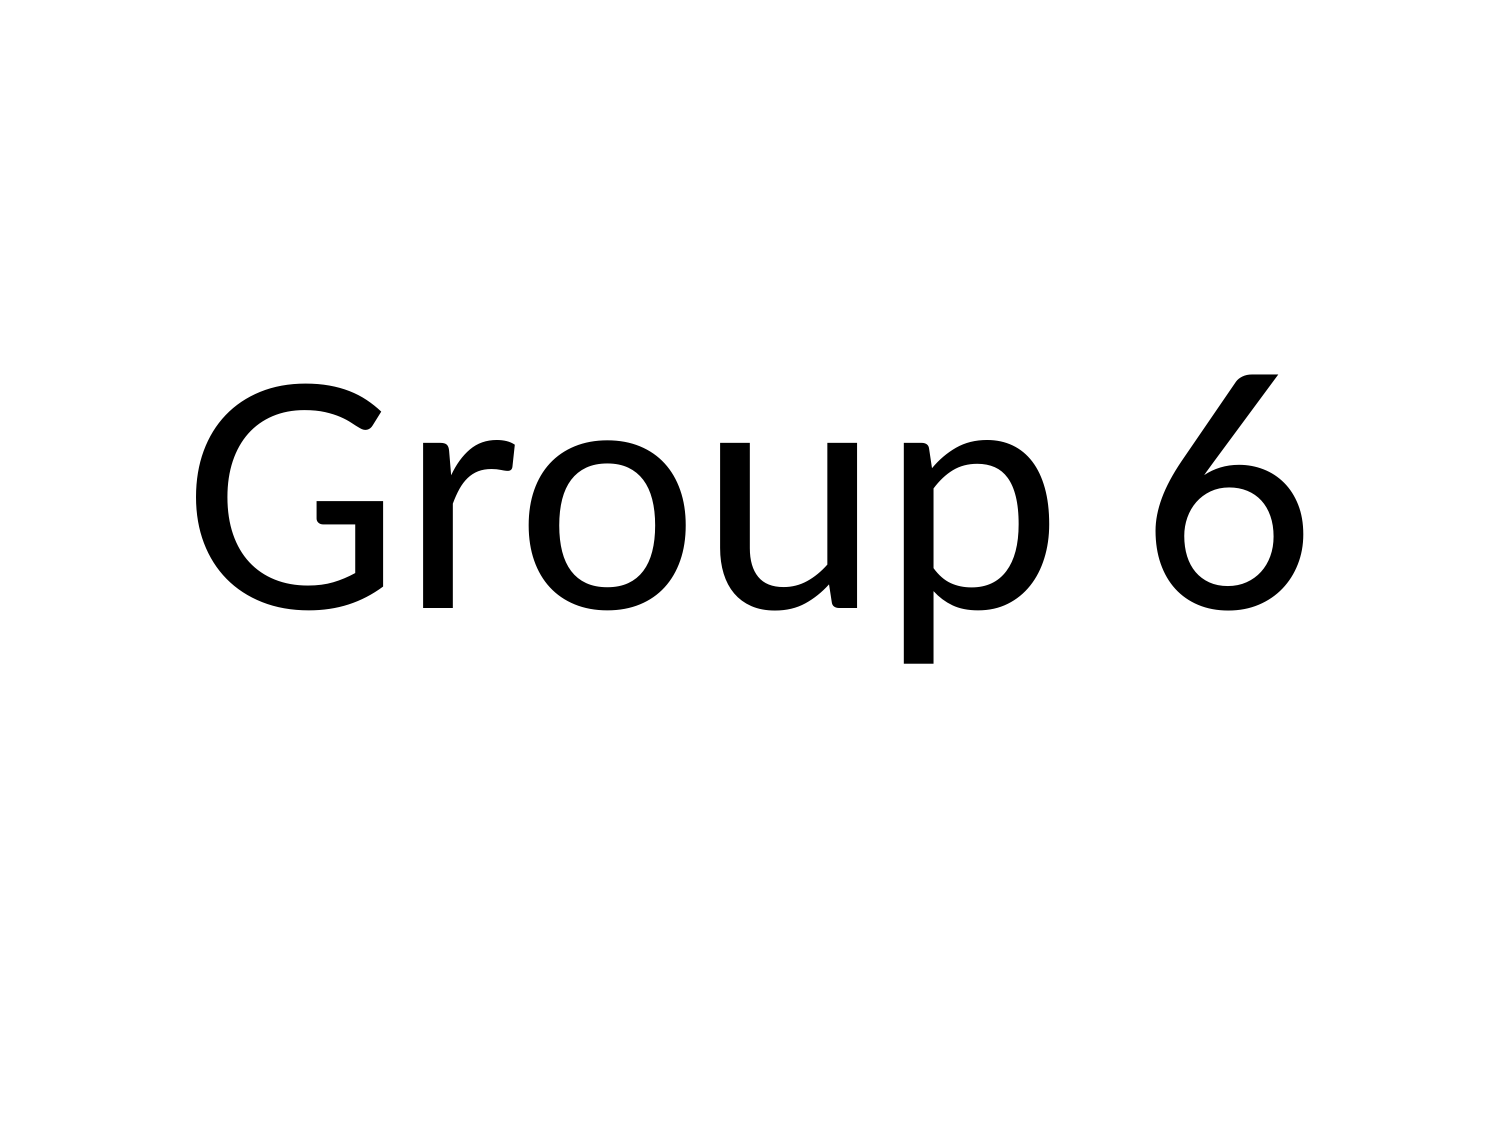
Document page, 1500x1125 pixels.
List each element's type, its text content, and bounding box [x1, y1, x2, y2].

title Group 6 [112, 349, 1388, 591]
